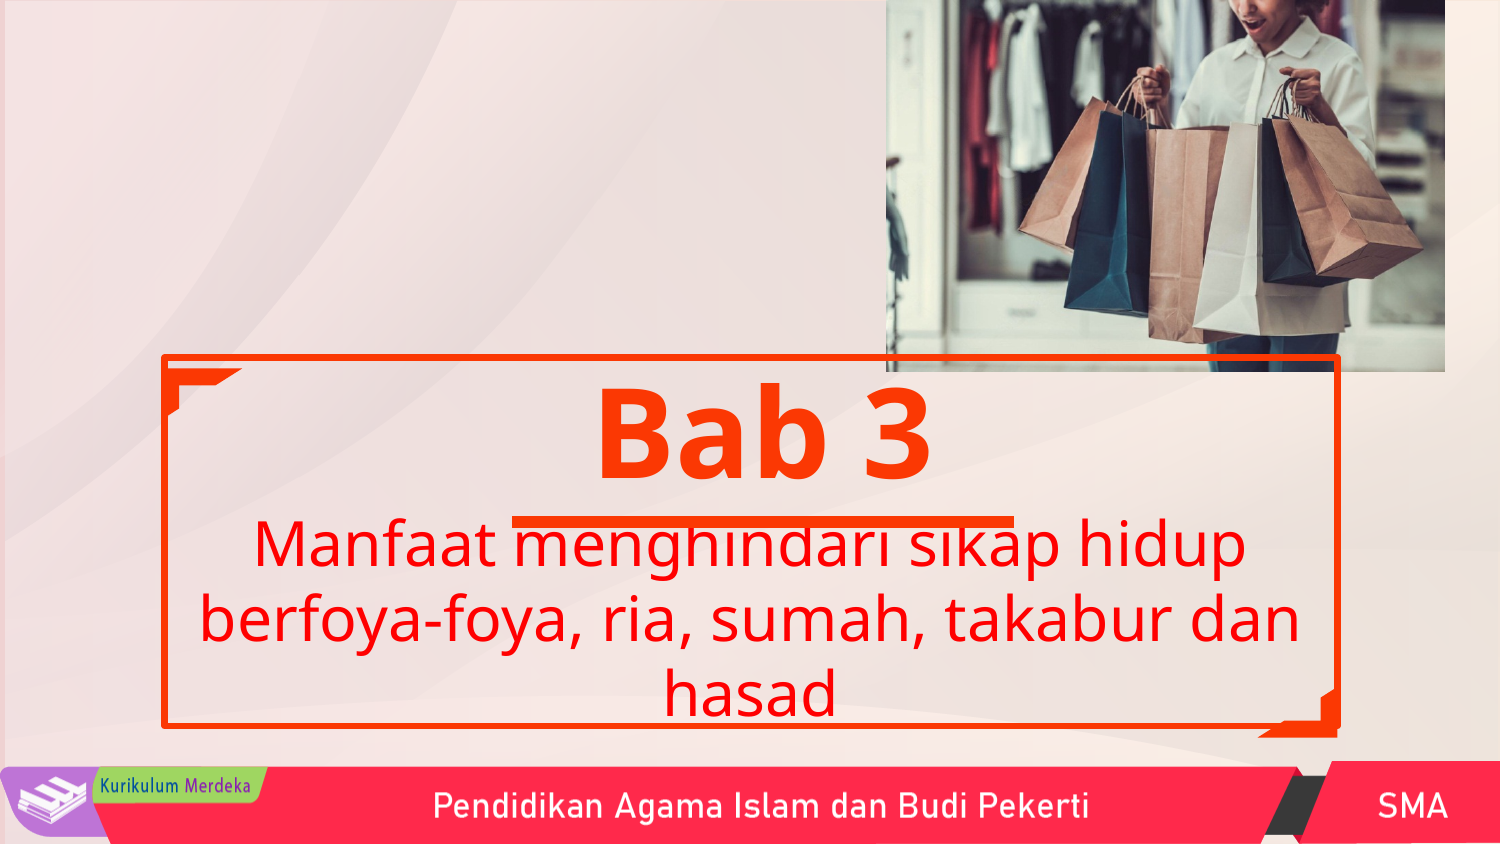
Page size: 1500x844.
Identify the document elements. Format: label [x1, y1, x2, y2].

picture [0, 0, 1500, 844]
text_box [162, 345, 1338, 738]
